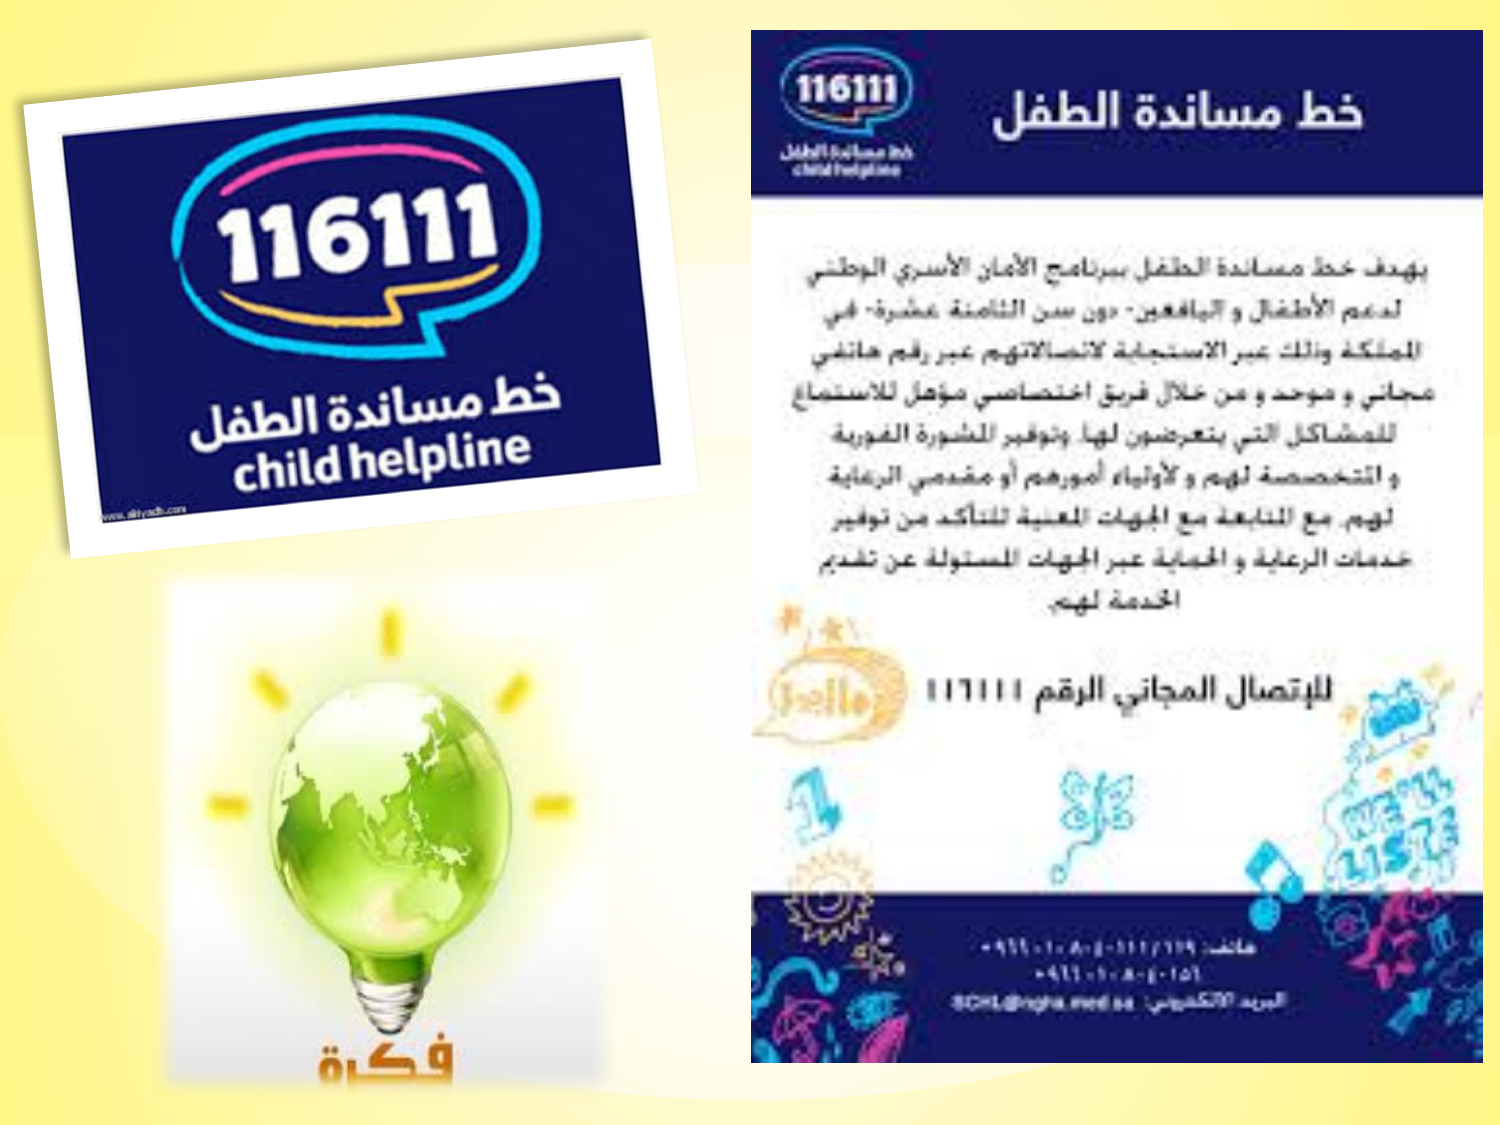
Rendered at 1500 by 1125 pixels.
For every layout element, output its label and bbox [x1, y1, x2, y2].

picture [147, 559, 621, 1101]
picture [751, 30, 1483, 1064]
picture [59, 75, 664, 524]
